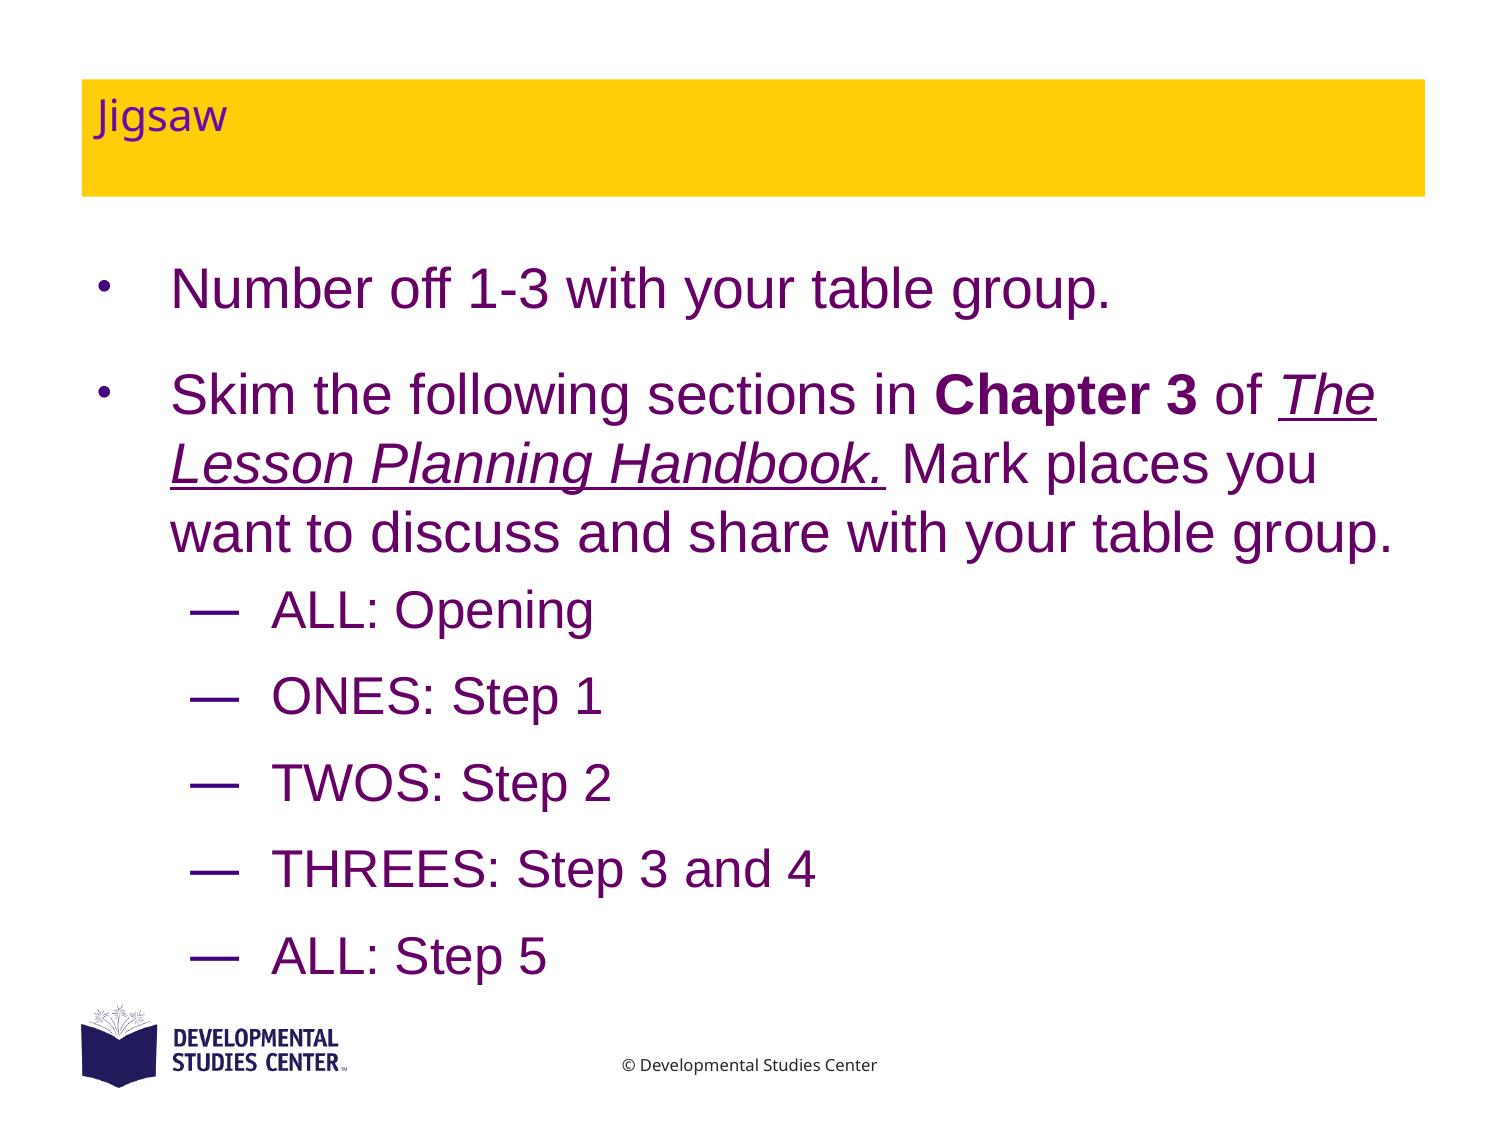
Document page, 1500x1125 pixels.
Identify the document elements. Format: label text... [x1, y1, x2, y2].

list Number off 1-3 with your table group. Skim the following sections in Chapter 3 of The Lesson Planning Handbook. Mark places you want to discuss and share with your table group. ALL: Opening ONES: Step 1 TWOS: Step 2 THREES: Step 3 and 4 ALL: Step 5 [81, 243, 1425, 1050]
title Jigsaw [81, 79, 1425, 197]
picture [81, 1050, 347, 1088]
